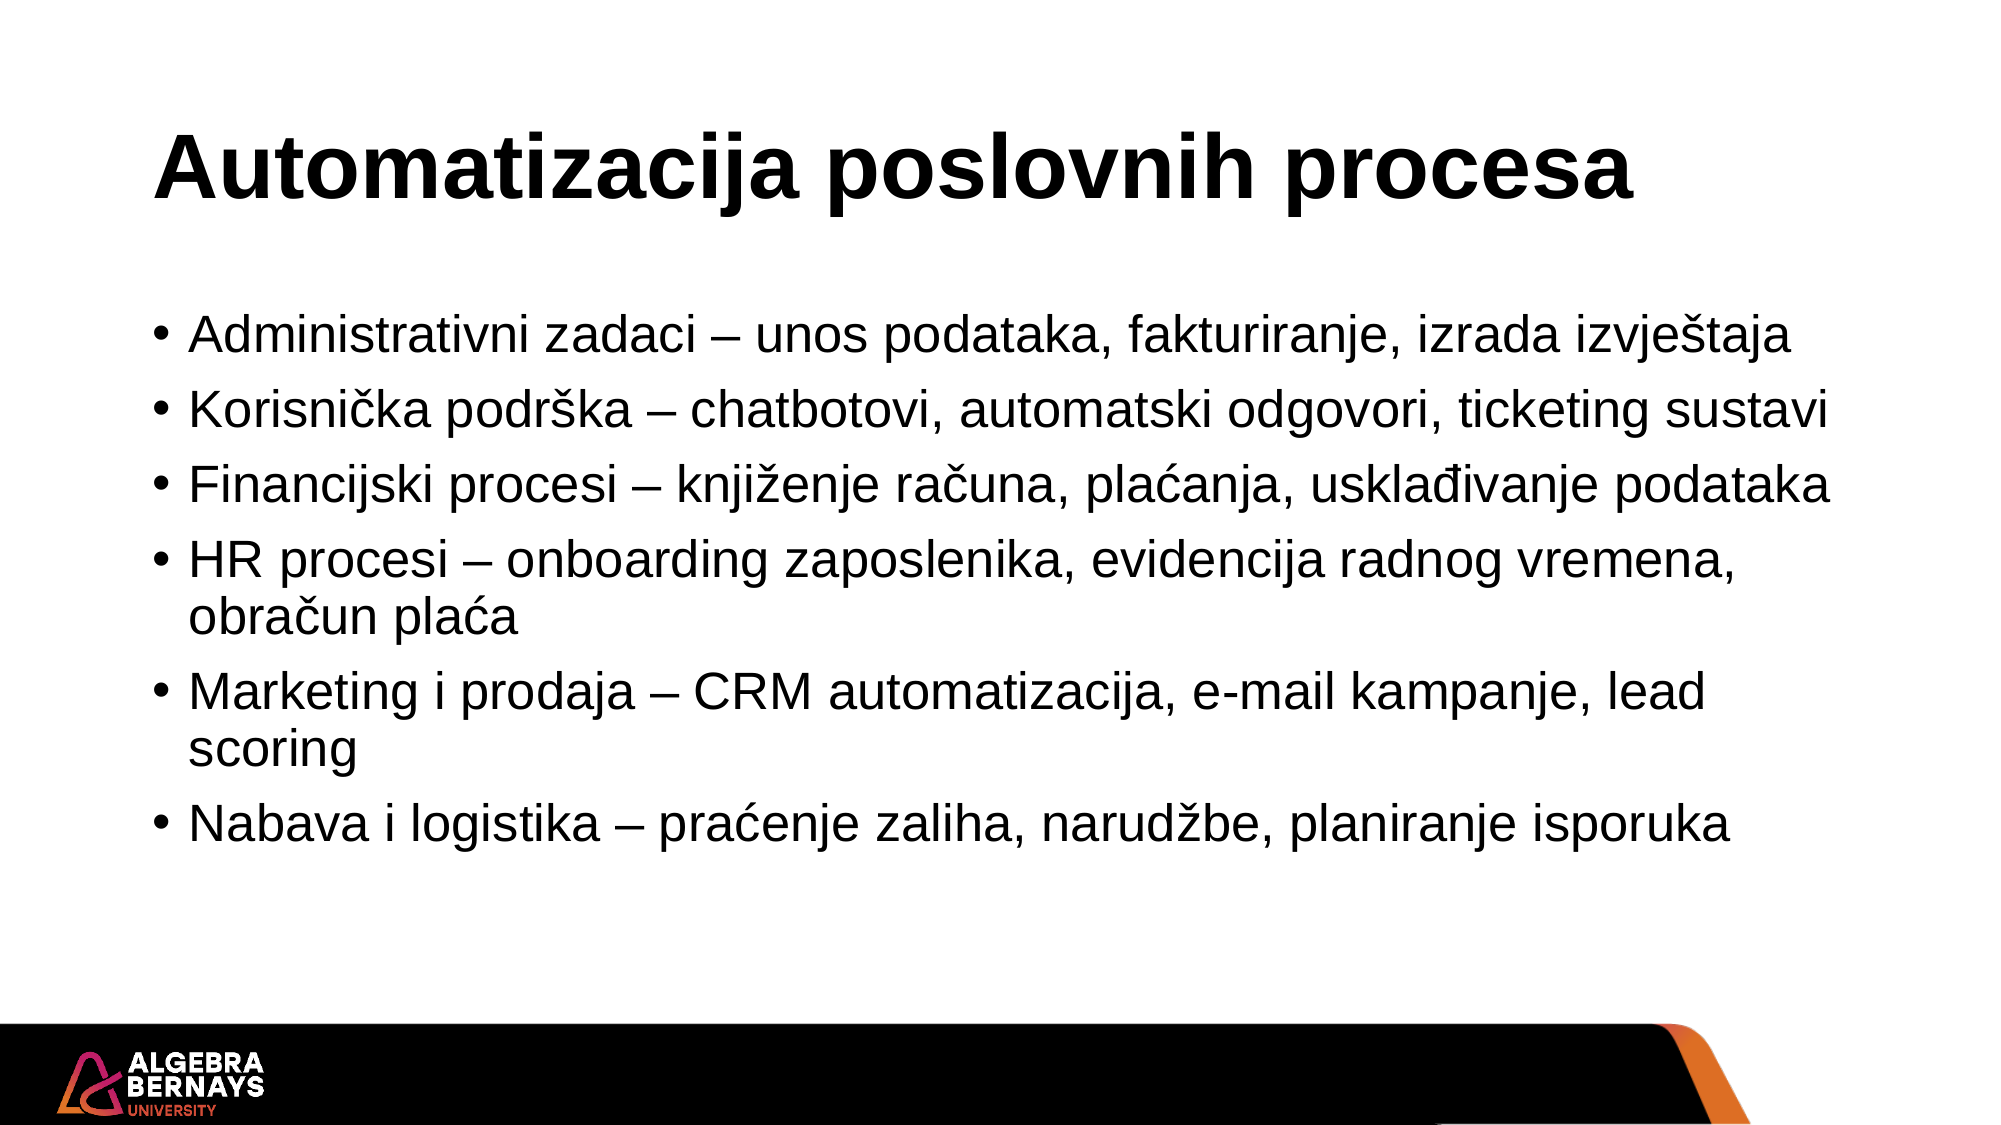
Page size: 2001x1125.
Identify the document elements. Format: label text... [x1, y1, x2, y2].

title Automatizacija poslovnih procesa [137, 59, 1863, 278]
picture [0, 1023, 1958, 1125]
list Administrativni zadaci – unos podataka, fakturiranje, izrada izvještaja Korisnička podrška – chatbotovi, automatski odgovori, ticketing sustavi Financijski procesi – knjiženje računa, plaćanja, usklađivanje podataka HR procesi – onboarding zaposlenika, evidencija radnog vremena, obračun plaća Marketing i prodaja – CRM automatizacija, e-mail kampanje, lead scoring Nabava i logistika – praćenje zaliha, narudžbe, planiranje isporuka [137, 299, 1863, 1014]
